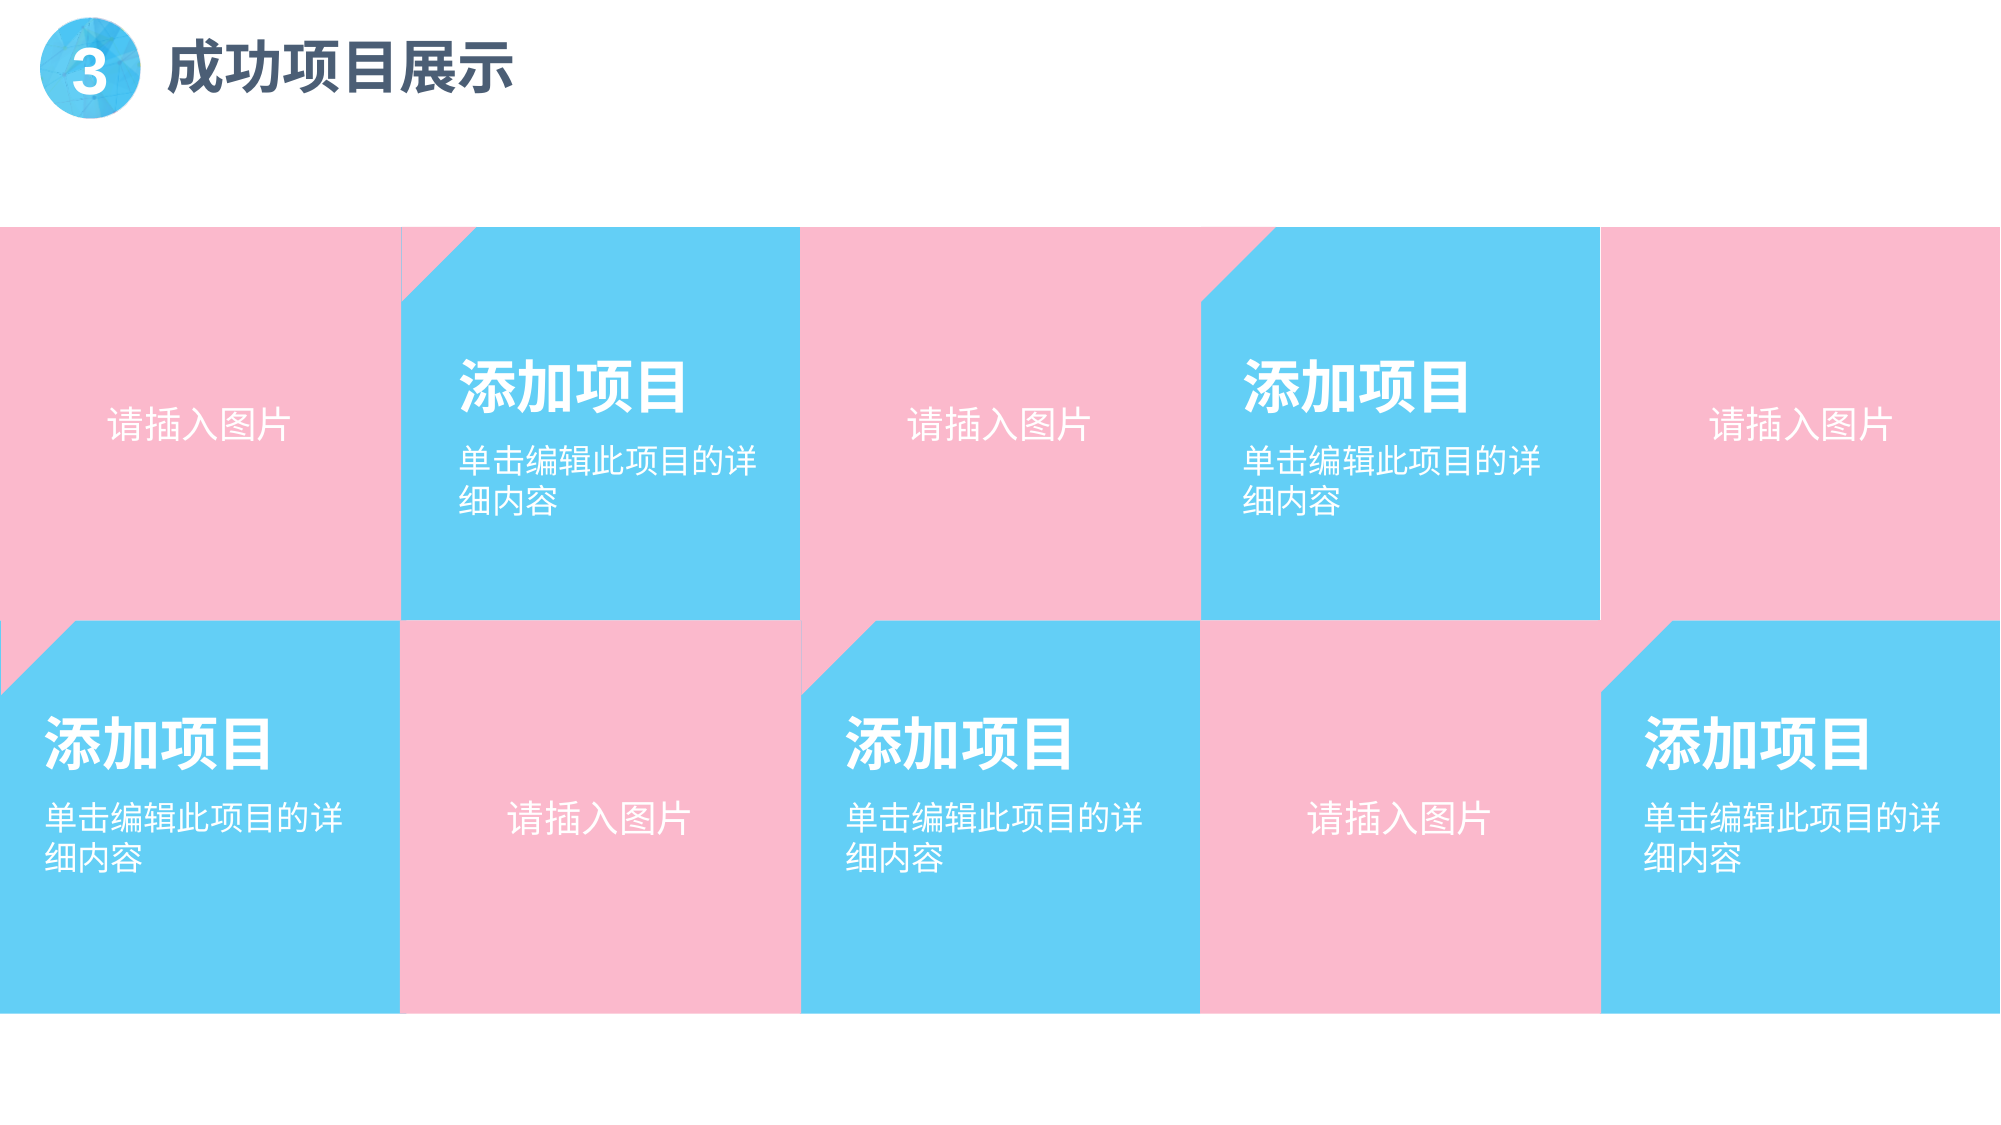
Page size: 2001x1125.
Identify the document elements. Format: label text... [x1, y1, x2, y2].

text_box [1, 621, 76, 696]
text_box 添加项目 [23, 705, 378, 778]
text_box 请插入图片 [399, 620, 802, 1014]
text_box 请插入图片 [1200, 620, 1602, 1014]
text_box 请插入图片 [800, 227, 1202, 621]
text_box 单击编辑此项目的详细内容 [1623, 787, 1977, 959]
text_box [1602, 621, 2000, 1014]
text_box [402, 227, 800, 620]
text_box 单击编辑此项目的详细内容 [439, 430, 793, 602]
text_box 请插入图片 [1600, 227, 2000, 621]
text_box 单击编辑此项目的详细内容 [1222, 430, 1576, 602]
text_box 添加项目 [824, 705, 1179, 778]
text_box 单击编辑此项目的详细内容 [824, 787, 1179, 959]
text_box 请插入图片 [0, 227, 402, 621]
text_box 单击编辑此项目的详细内容 [24, 787, 378, 959]
text_box [1201, 226, 1277, 301]
text_box 添加项目 [438, 348, 793, 422]
text_box 添加项目 [1623, 705, 1977, 778]
text_box [1202, 227, 1600, 620]
text_box [0, 621, 399, 1014]
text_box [40, 18, 698, 119]
text_box [802, 621, 1200, 1014]
text_box [802, 621, 876, 695]
text_box [401, 226, 477, 302]
text_box 添加项目 [1222, 348, 1576, 422]
text_box [1602, 621, 1673, 692]
